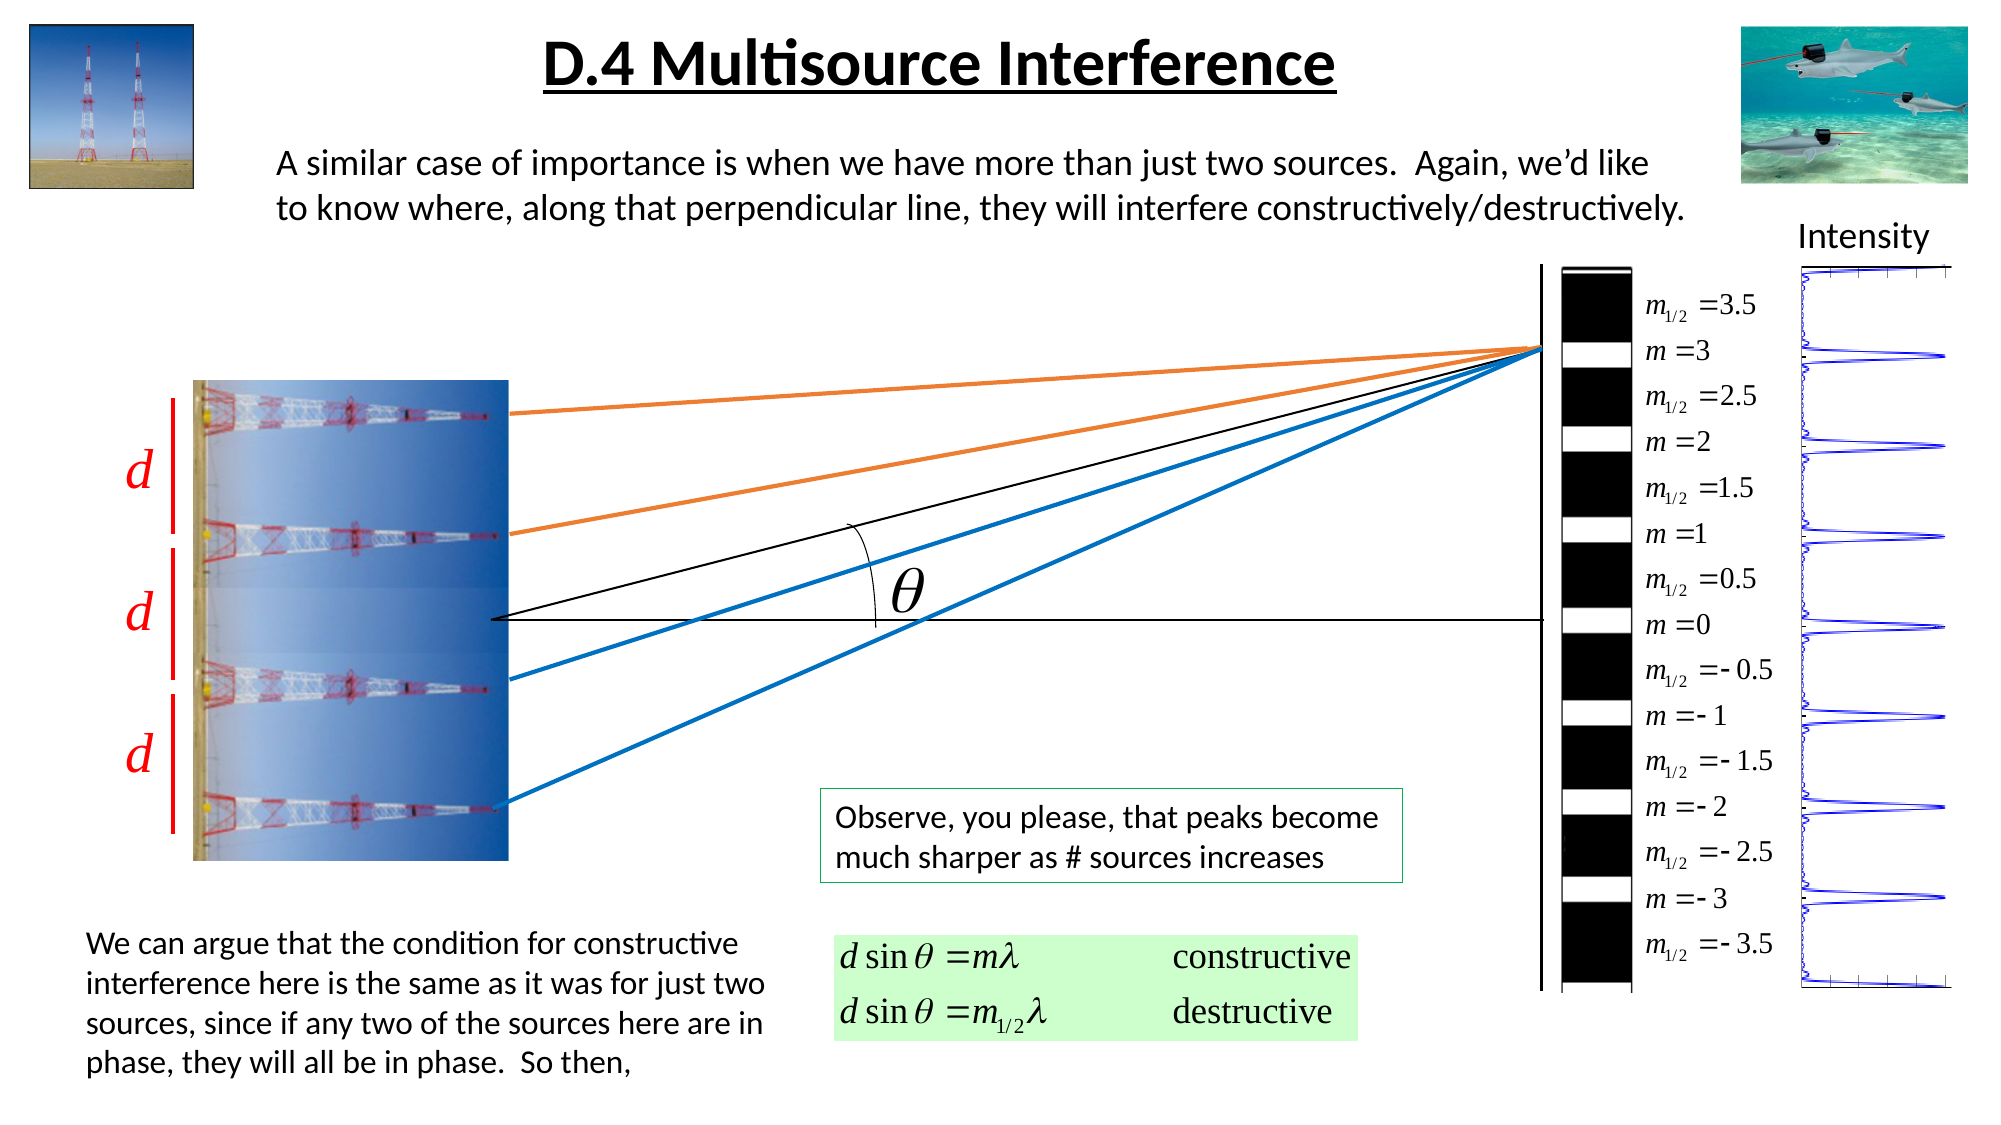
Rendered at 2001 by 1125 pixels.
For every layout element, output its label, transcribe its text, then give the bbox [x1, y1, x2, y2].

text_box D.4 Multisource Interference [528, 30, 1382, 129]
picture [1735, 23, 1971, 188]
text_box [116, 578, 169, 645]
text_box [833, 935, 1358, 1041]
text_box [492, 348, 1542, 809]
text_box A similar case of importance is when we have more than just two sources. Again, we’d like to know where, along that perpendicular line, they will interfere constructively/destructively. [261, 130, 1720, 236]
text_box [1797, 258, 1956, 994]
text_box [193, 380, 510, 861]
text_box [1554, 257, 1639, 993]
picture [29, 24, 194, 189]
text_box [1640, 285, 1779, 969]
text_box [116, 436, 169, 503]
text_box Observe, you please, that peaks become much sharper as # sources increases [820, 809, 1403, 883]
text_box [116, 720, 169, 787]
text_box Intensity [1782, 203, 1945, 264]
text_box We can argue that the condition for constructive interference here is the same as it was for just two sources, since if any two of the sources here are in phase, they will all be in phase. So then, [70, 913, 827, 1088]
